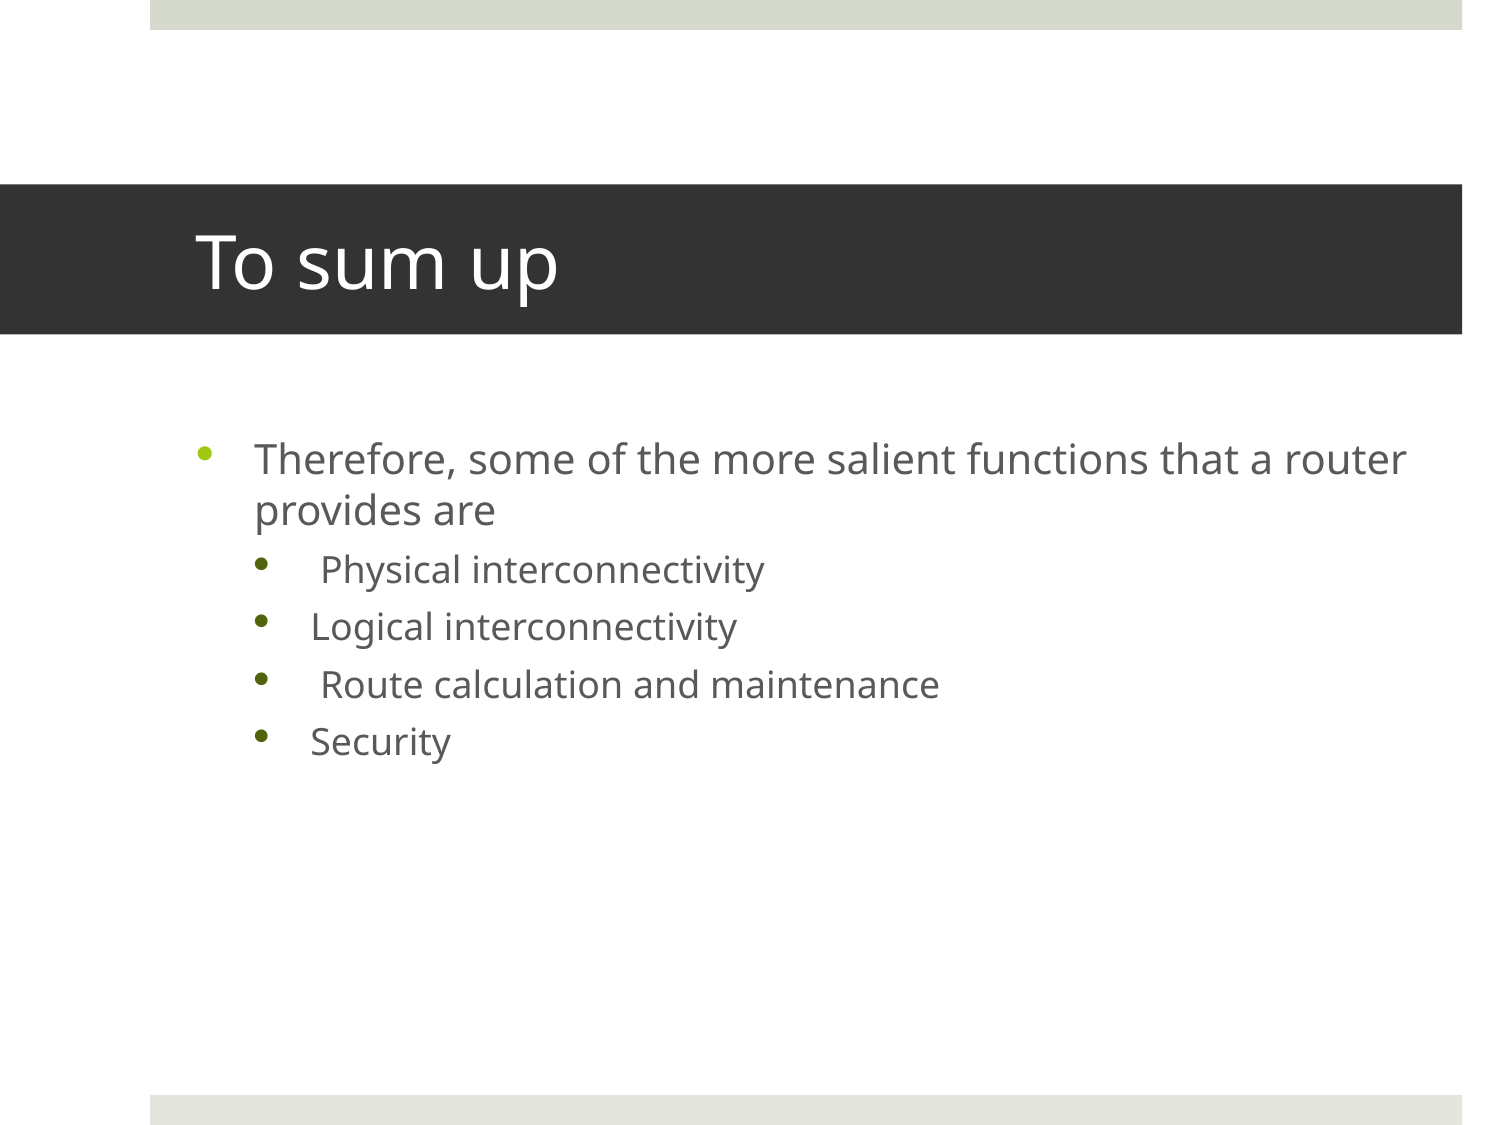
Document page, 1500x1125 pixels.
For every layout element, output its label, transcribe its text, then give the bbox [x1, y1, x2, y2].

list Therefore, some of the more salient functions that a router provides are Physical interconnectivity Logical interconnectivity Route calculation and maintenance Security [182, 425, 1432, 1028]
title To sum up [0, 184, 1463, 335]
